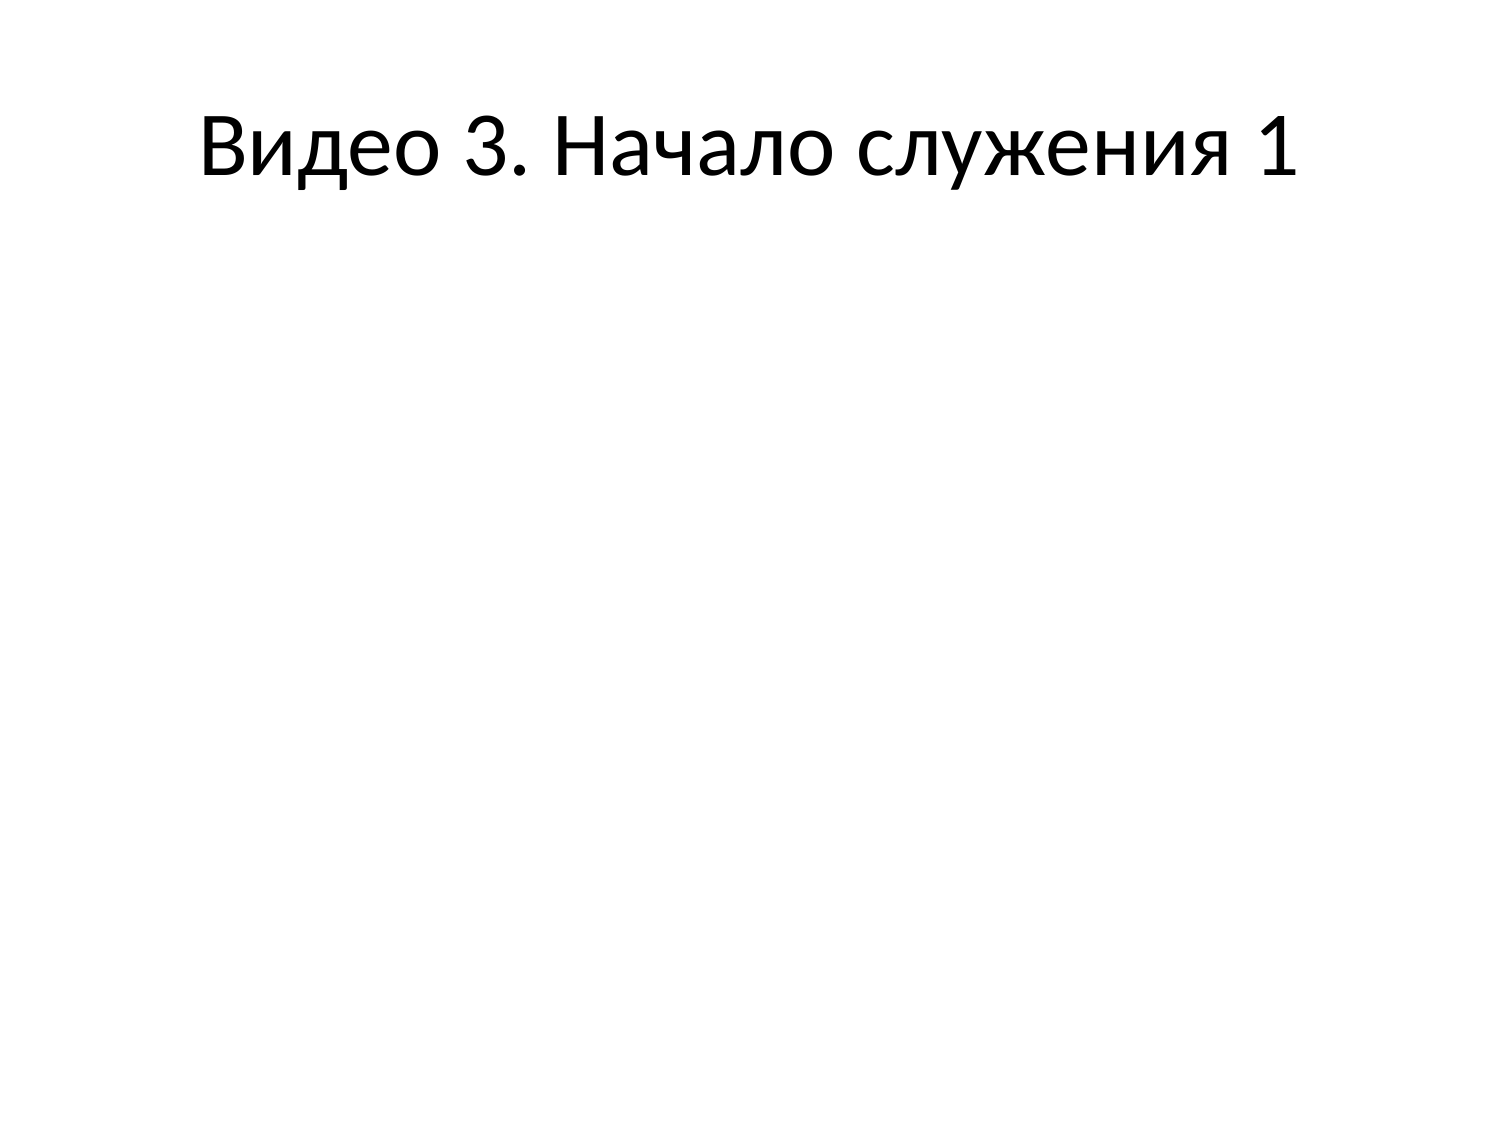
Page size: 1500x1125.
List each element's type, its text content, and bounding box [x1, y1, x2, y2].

title Видео 3. Начало служения 1 [75, 45, 1425, 233]
